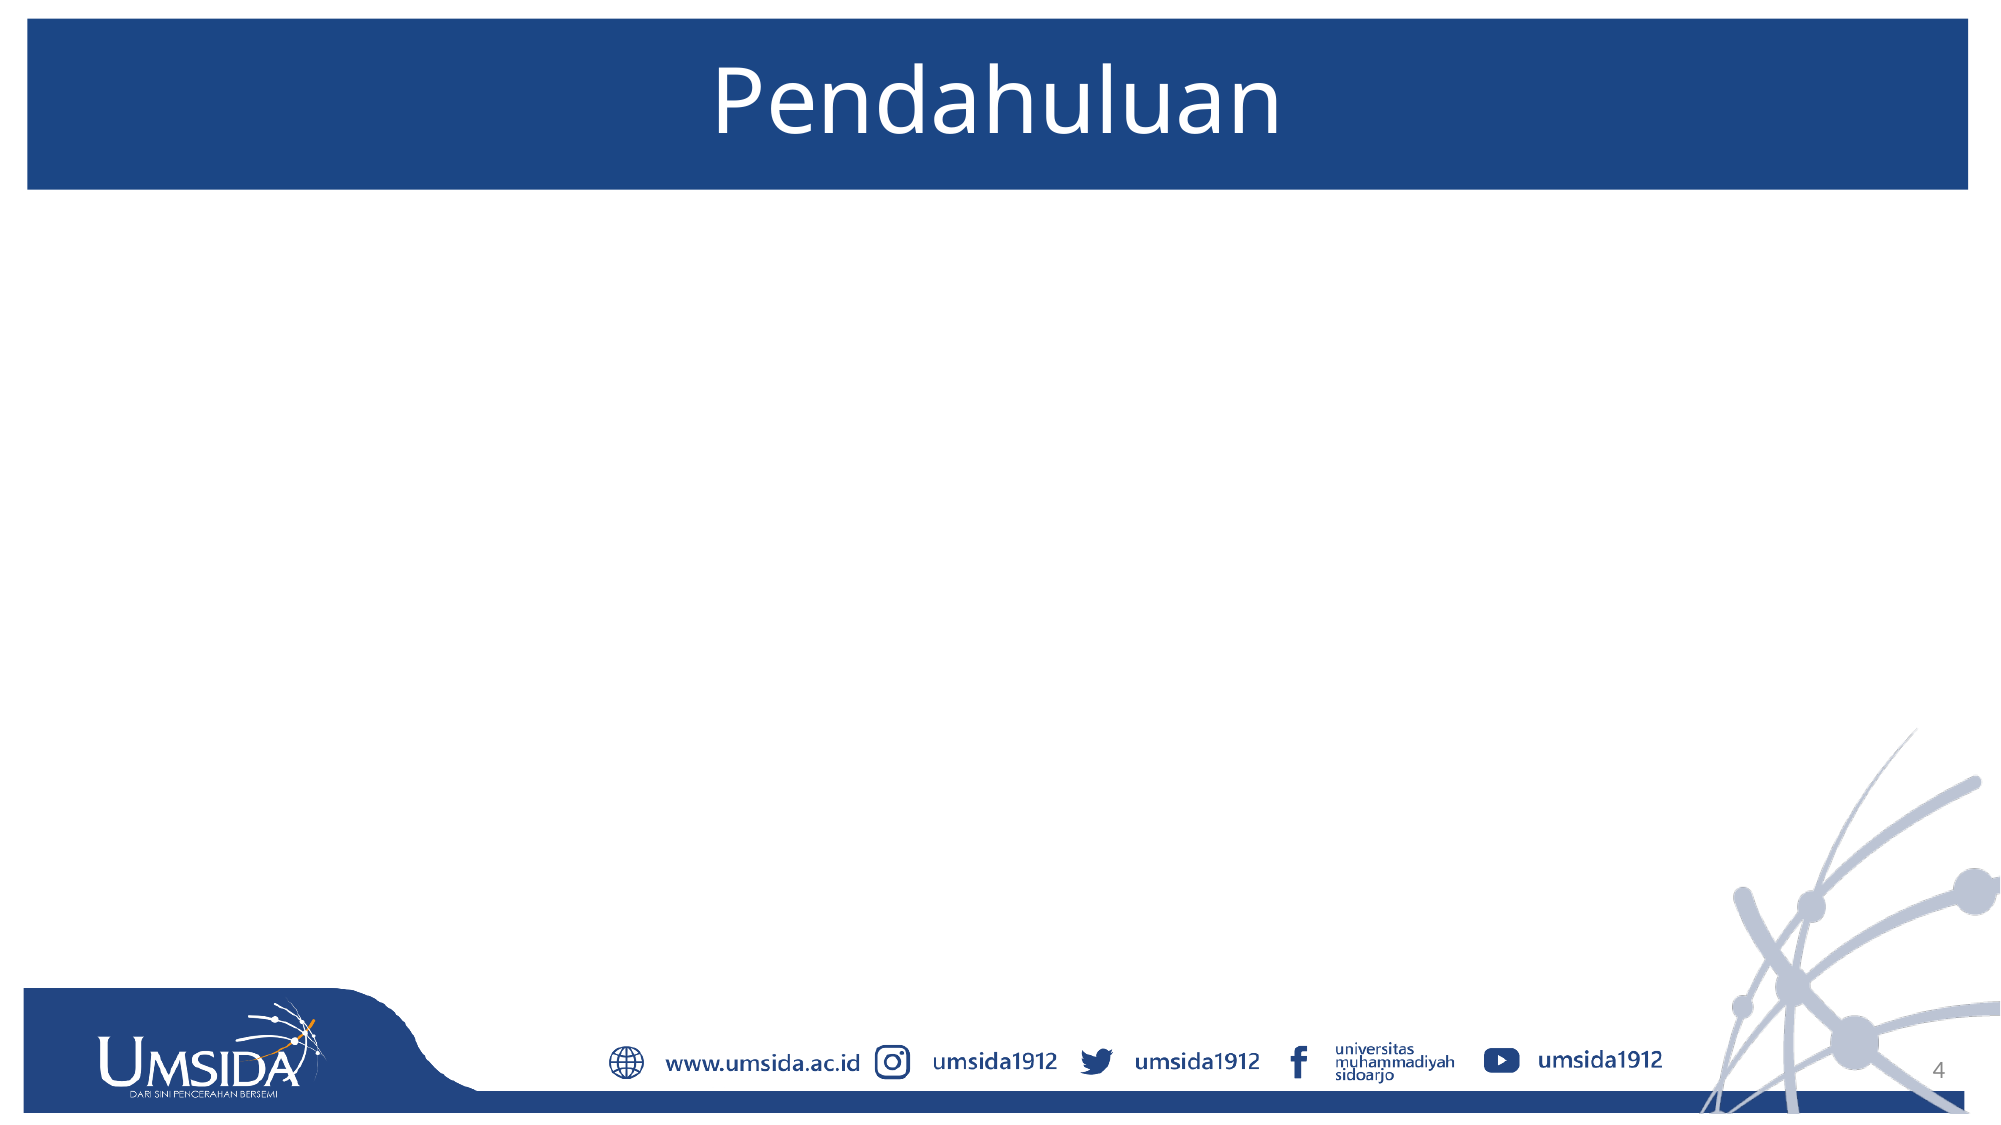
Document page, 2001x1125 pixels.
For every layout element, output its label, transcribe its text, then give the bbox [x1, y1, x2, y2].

title Pendahuluan [27, 18, 1969, 190]
picture [23, 51, 2001, 1114]
